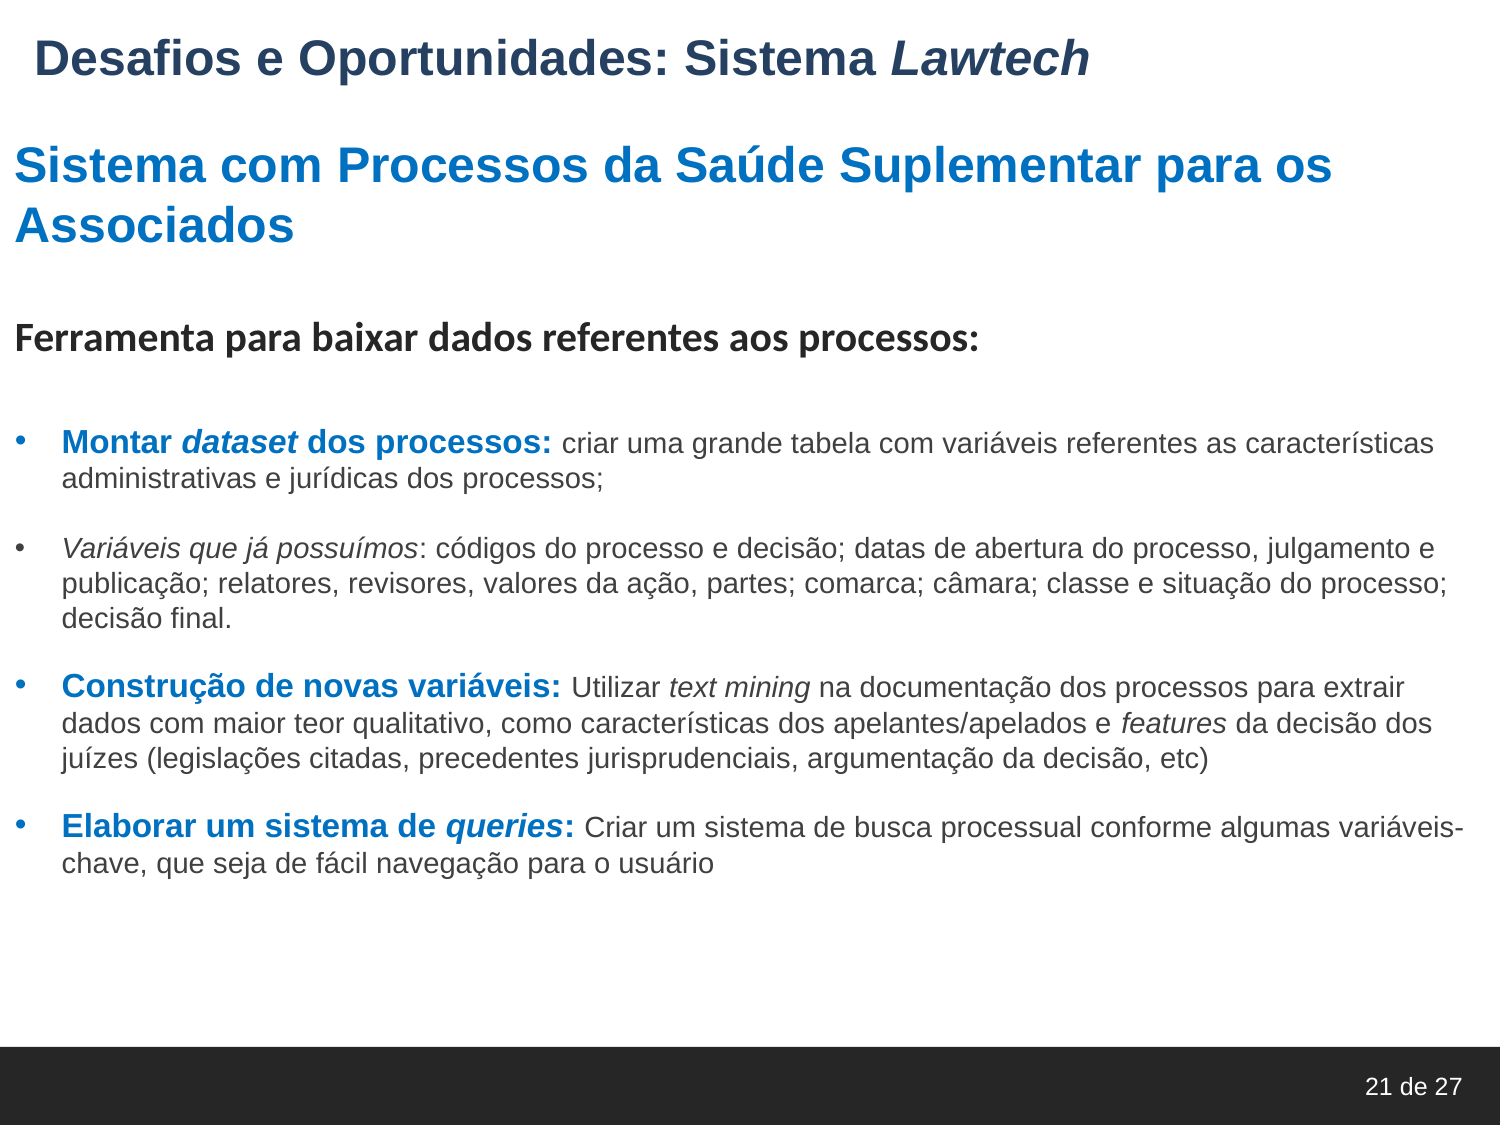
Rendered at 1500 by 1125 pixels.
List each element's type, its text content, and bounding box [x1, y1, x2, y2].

text_box Sistema com Processos da Saúde Suplementar para os Associados [0, 124, 1442, 260]
text_box Desafios e Oportunidades: Sistema Lawtech [19, 17, 1461, 93]
text_box Ferramenta para baixar dados referentes aos processos: Montar dataset dos processos: criar uma grande tabela com variáveis referentes as características administrativas e jurídicas dos processos; Variáveis que já possuímos: códigos do processo e decisão; datas de abertura do processo, julgamento e publicação; relatores, revisores, valores da ação, partes; comarca; câmara; classe e situação do processo; decisão final. Construção de novas variáveis: Utilizar text mining na documentação dos processos para extrair dados com maior teor qualitativo, como características dos apelantes/apelados e features da decisão dos juízes (legislações citadas, precedentes jurisprudenciais, argumentação da decisão, etc) Elaborar um sistema de queries: Criar um sistema de busca processual conforme algumas variáveis-chave, que seja de fácil navegação para o usuário [0, 302, 1500, 887]
